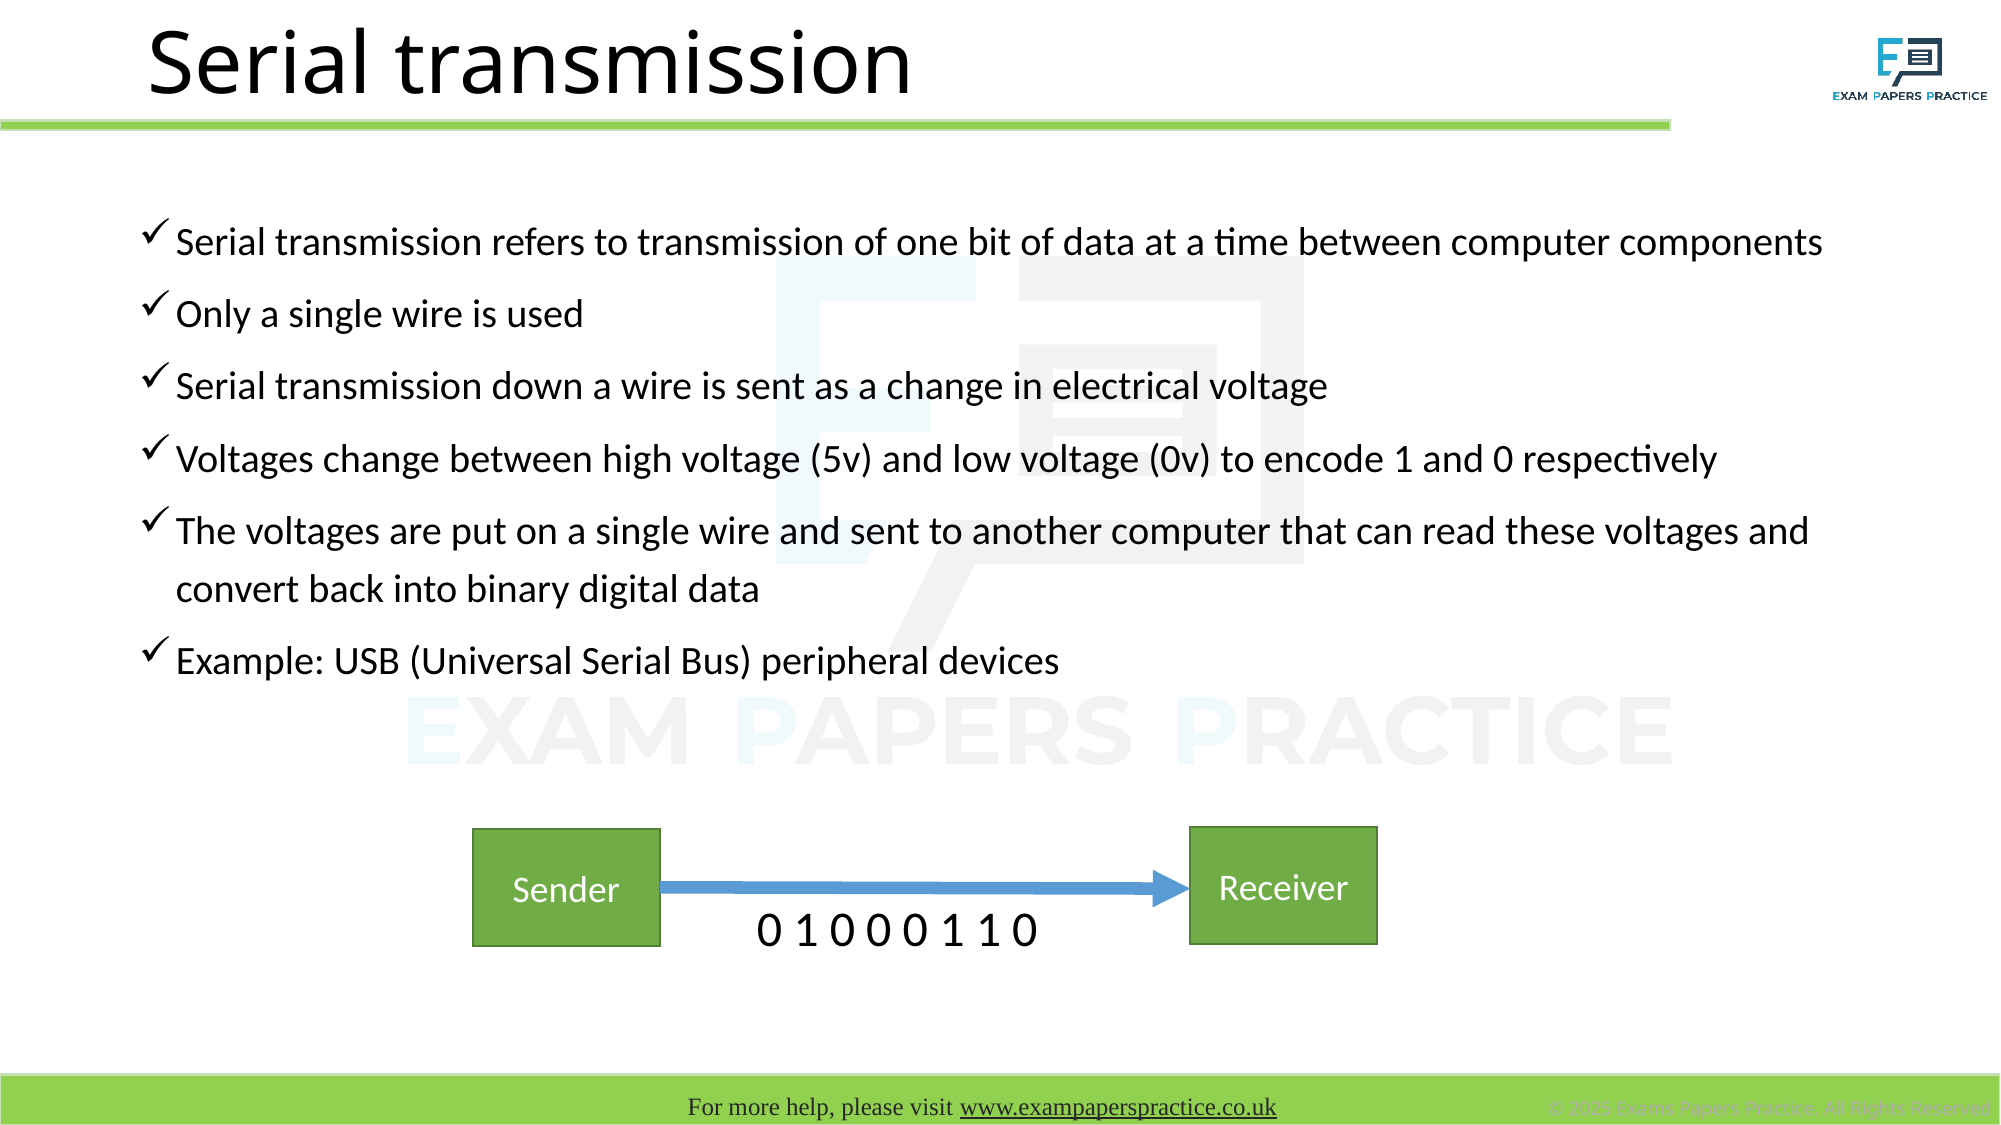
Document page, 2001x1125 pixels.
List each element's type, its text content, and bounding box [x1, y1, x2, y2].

title Serial transmission [132, 11, 1858, 121]
text_box Sender [472, 828, 661, 947]
text_box 0 1 0 0 0 1 1 0 [742, 889, 1148, 964]
list Serial transmission refers to transmission of one bit of data at a time between computer components Only a single wire is used Serial transmission down a wire is sent as a change in electrical voltage Voltages change between high voltage (5v) and low voltage (0v) to encode 1 and 0 respectively The voltages are put on a single wire and sent to another computer that can read these voltages and convert back into binary digital data Example: USB (Universal Serial Bus) peripheral devices [123, 198, 1849, 778]
text_box Receiver [1189, 826, 1378, 945]
